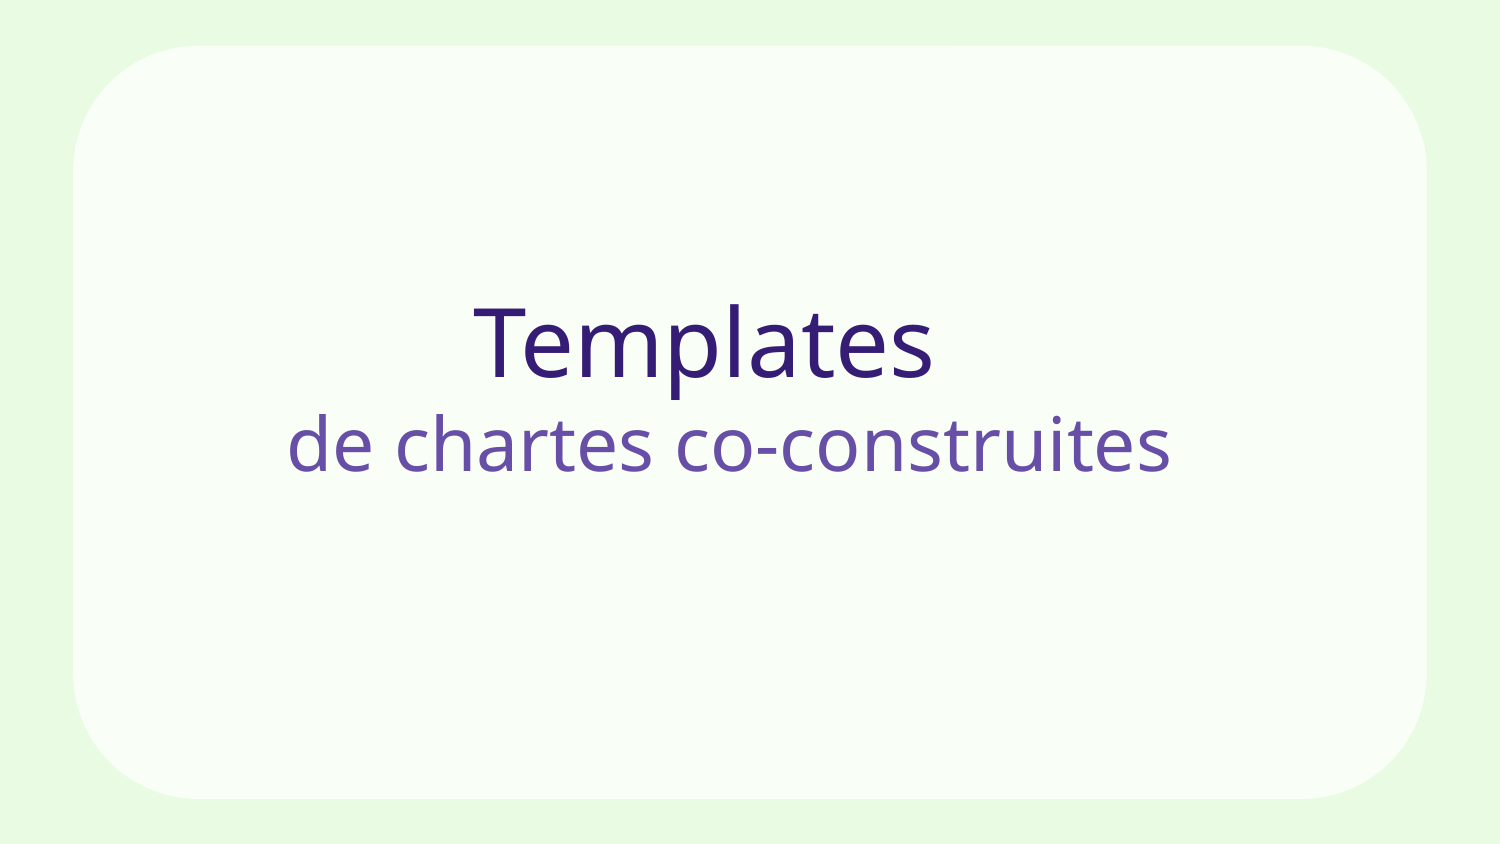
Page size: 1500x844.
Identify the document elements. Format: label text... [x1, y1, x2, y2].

title Templates de chartes co-construites [240, 266, 1219, 666]
